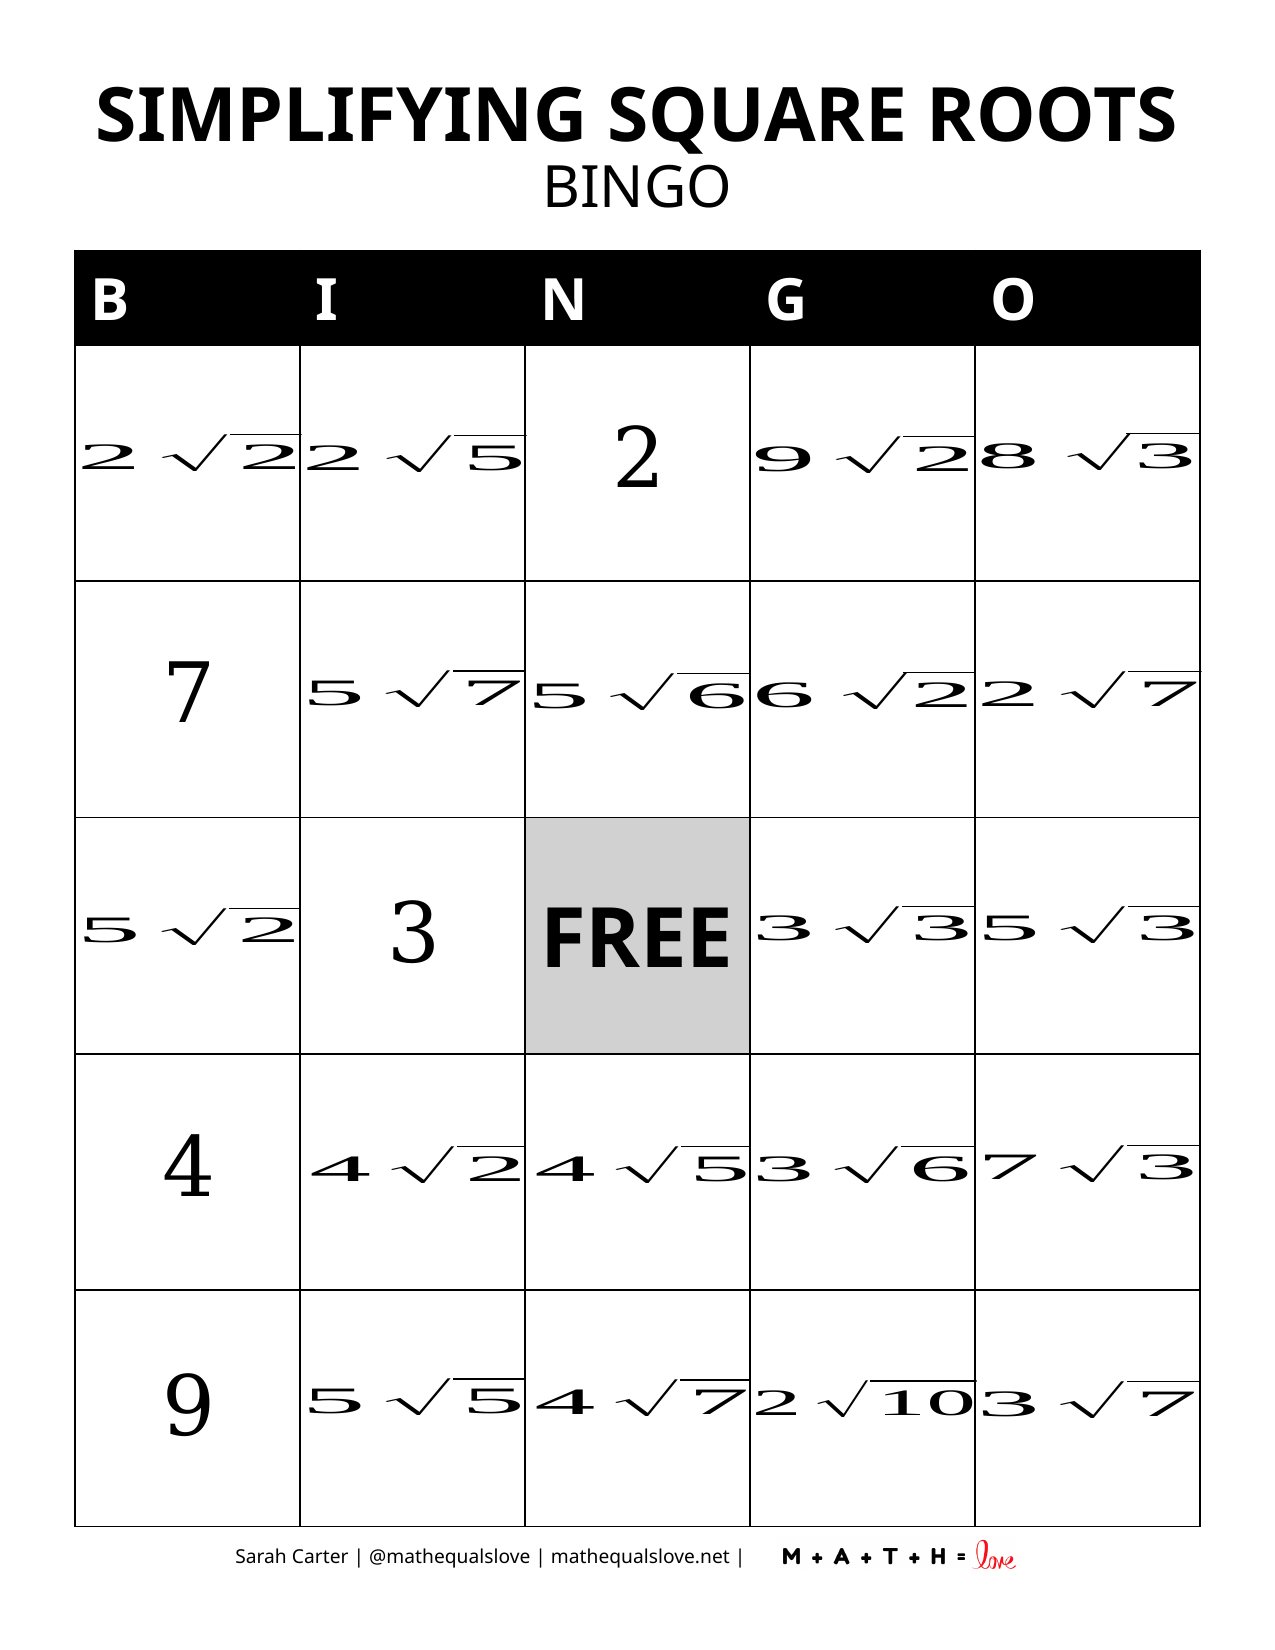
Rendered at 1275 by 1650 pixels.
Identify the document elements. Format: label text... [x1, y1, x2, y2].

table_cell [526, 1055, 749, 1289]
table_cell [301, 346, 524, 580]
table_cell [301, 818, 524, 905]
table_cell [976, 582, 1199, 817]
table_cell [751, 582, 974, 817]
text_box 2 [525, 430, 753, 478]
table_cell FREE [526, 818, 749, 1053]
text_box 7 [75, 665, 303, 713]
table_cell [976, 1291, 1199, 1526]
text_box 9 [75, 1378, 303, 1426]
table_cell [301, 1291, 524, 1526]
table_cell [76, 1055, 299, 1139]
table_cell [751, 1055, 974, 1289]
table_cell [526, 1291, 749, 1526]
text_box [220, 1535, 1055, 1576]
text_box 4 [75, 1139, 303, 1187]
table_cell [526, 478, 749, 580]
text_box 3 [300, 905, 528, 953]
table_cell [76, 818, 299, 1053]
table_header B [76, 251, 299, 344]
table_cell [976, 346, 1199, 580]
table_header N [526, 251, 749, 344]
table_cell [301, 582, 524, 817]
table_cell [526, 582, 749, 817]
table_cell [976, 1055, 1199, 1289]
table_header I [301, 251, 524, 344]
table_cell [76, 1291, 299, 1378]
table_cell [76, 1426, 299, 1526]
table_cell [301, 953, 524, 1053]
table_cell [976, 818, 1199, 1053]
text_box SIMPLIFYING SQUARE ROOTS [74, 59, 1200, 165]
table_cell [76, 582, 299, 665]
table_cell [301, 1055, 524, 1289]
table_cell [76, 346, 299, 580]
table_cell [76, 1187, 299, 1289]
table_cell [751, 346, 974, 580]
table_cell [76, 713, 299, 817]
table_cell [526, 346, 749, 430]
table_cell [751, 1291, 974, 1526]
text_box BINGO [74, 165, 1200, 226]
table_cell [751, 818, 974, 1053]
table_header G [751, 251, 974, 344]
table_header O [976, 251, 1199, 344]
